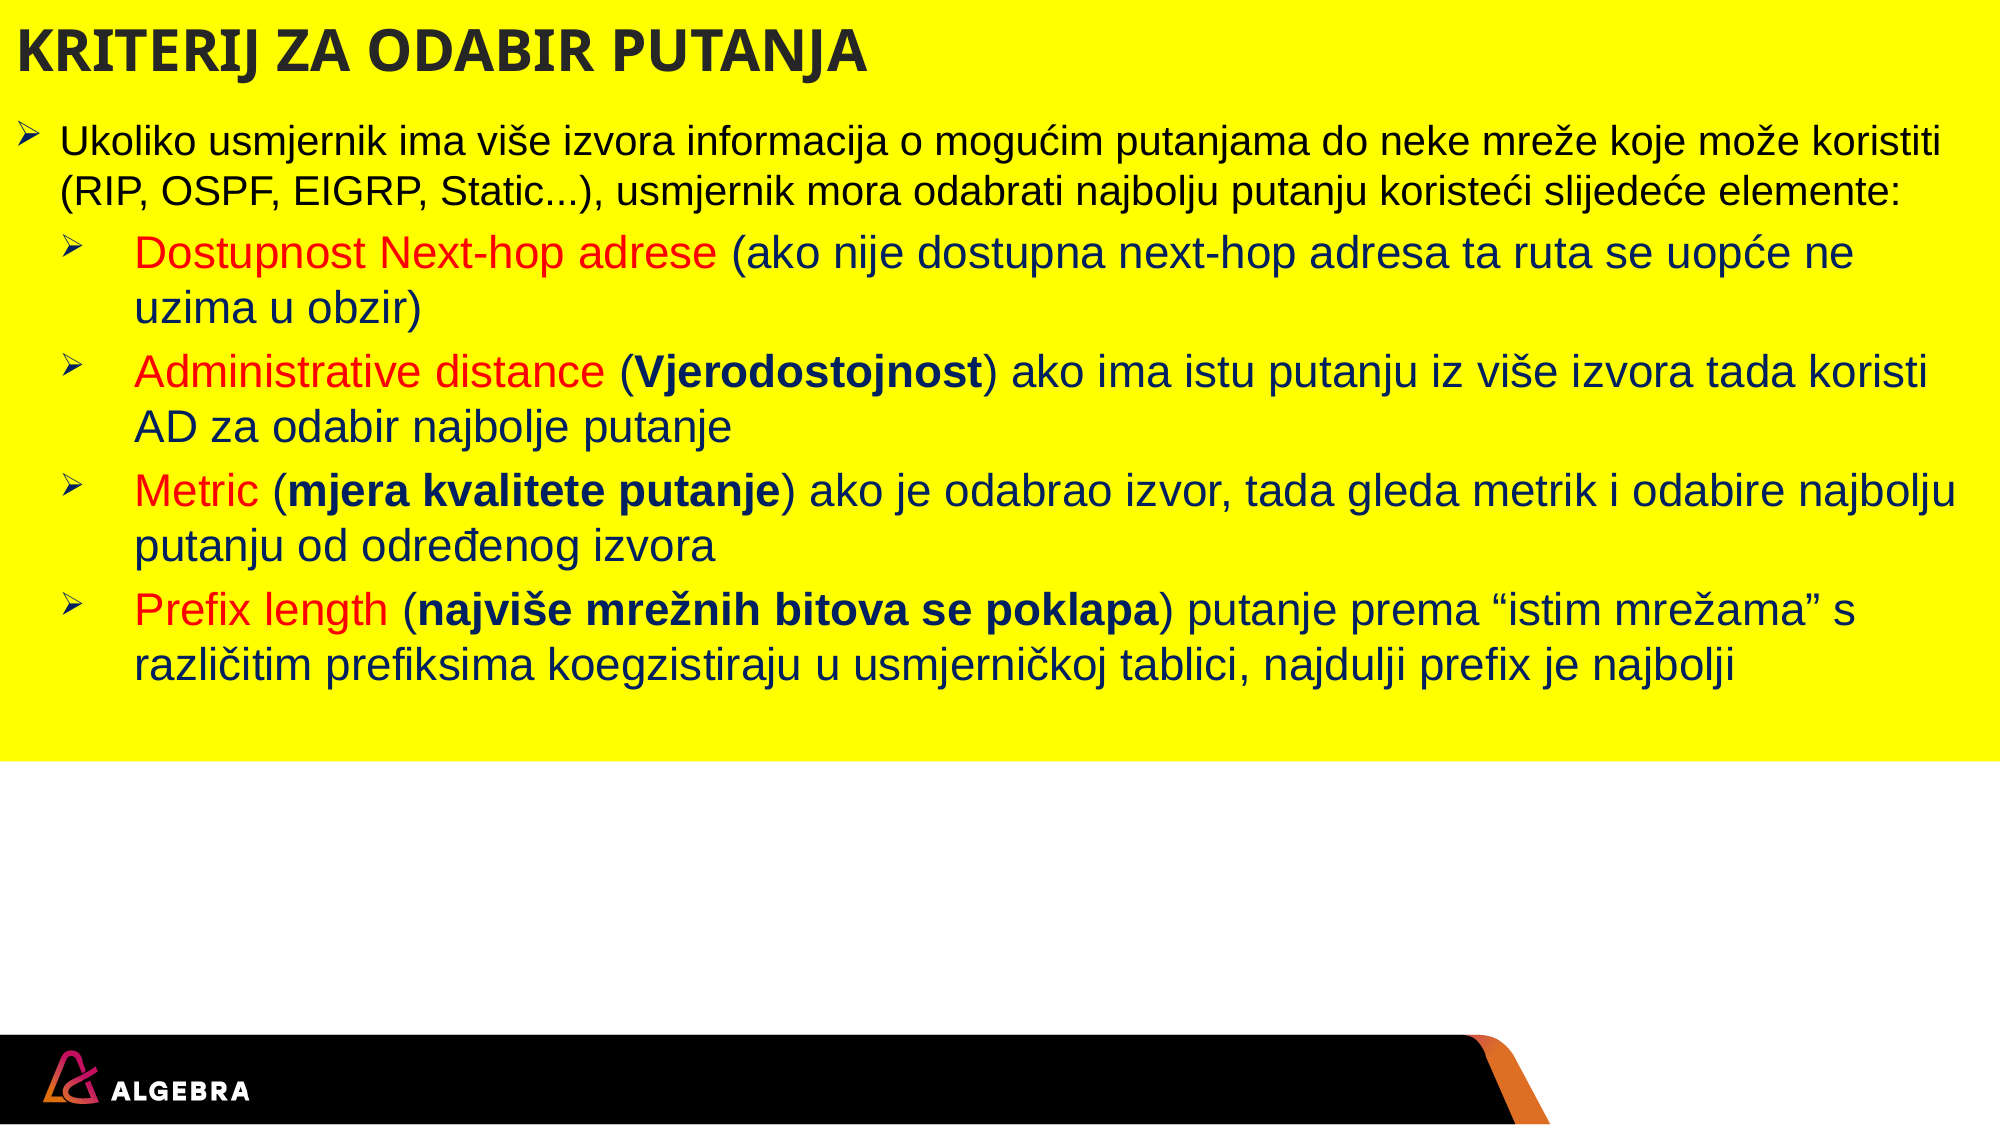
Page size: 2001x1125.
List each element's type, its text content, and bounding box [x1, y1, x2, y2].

picture [0, 1034, 1733, 1125]
text_box Ukoliko usmjernik ima više izvora informacija o mogućim putanjama do neke mreže koje može koristiti (RIP, OSPF, EIGRP, Static...), usmjernik mora odabrati najbolju putanju koristeći slijedeće elemente: Dostupnost Next-hop adrese (ako nije dostupna next-hop adresa ta ruta se uopće ne uzima u obzir) Administrative distance (Vjerodostojnost) ako ima istu putanju iz više izvora tada koristi AD za odabir najbolje putanje Metric (mjera kvalitete putanje) ako je odabrao izvor, tada gleda metrik i odabire najbolju putanju od određenog izvora Prefix length (najviše mrežnih bitova se poklapa) putanje prema “istim mrežama” s različitim prefiksima koegzistiraju u usmjerničkoj tablici, najdulji prefix je najbolji [0, 106, 2000, 762]
title KRITERIJ ZA ODABIR PUTANJA [0, 0, 2000, 106]
